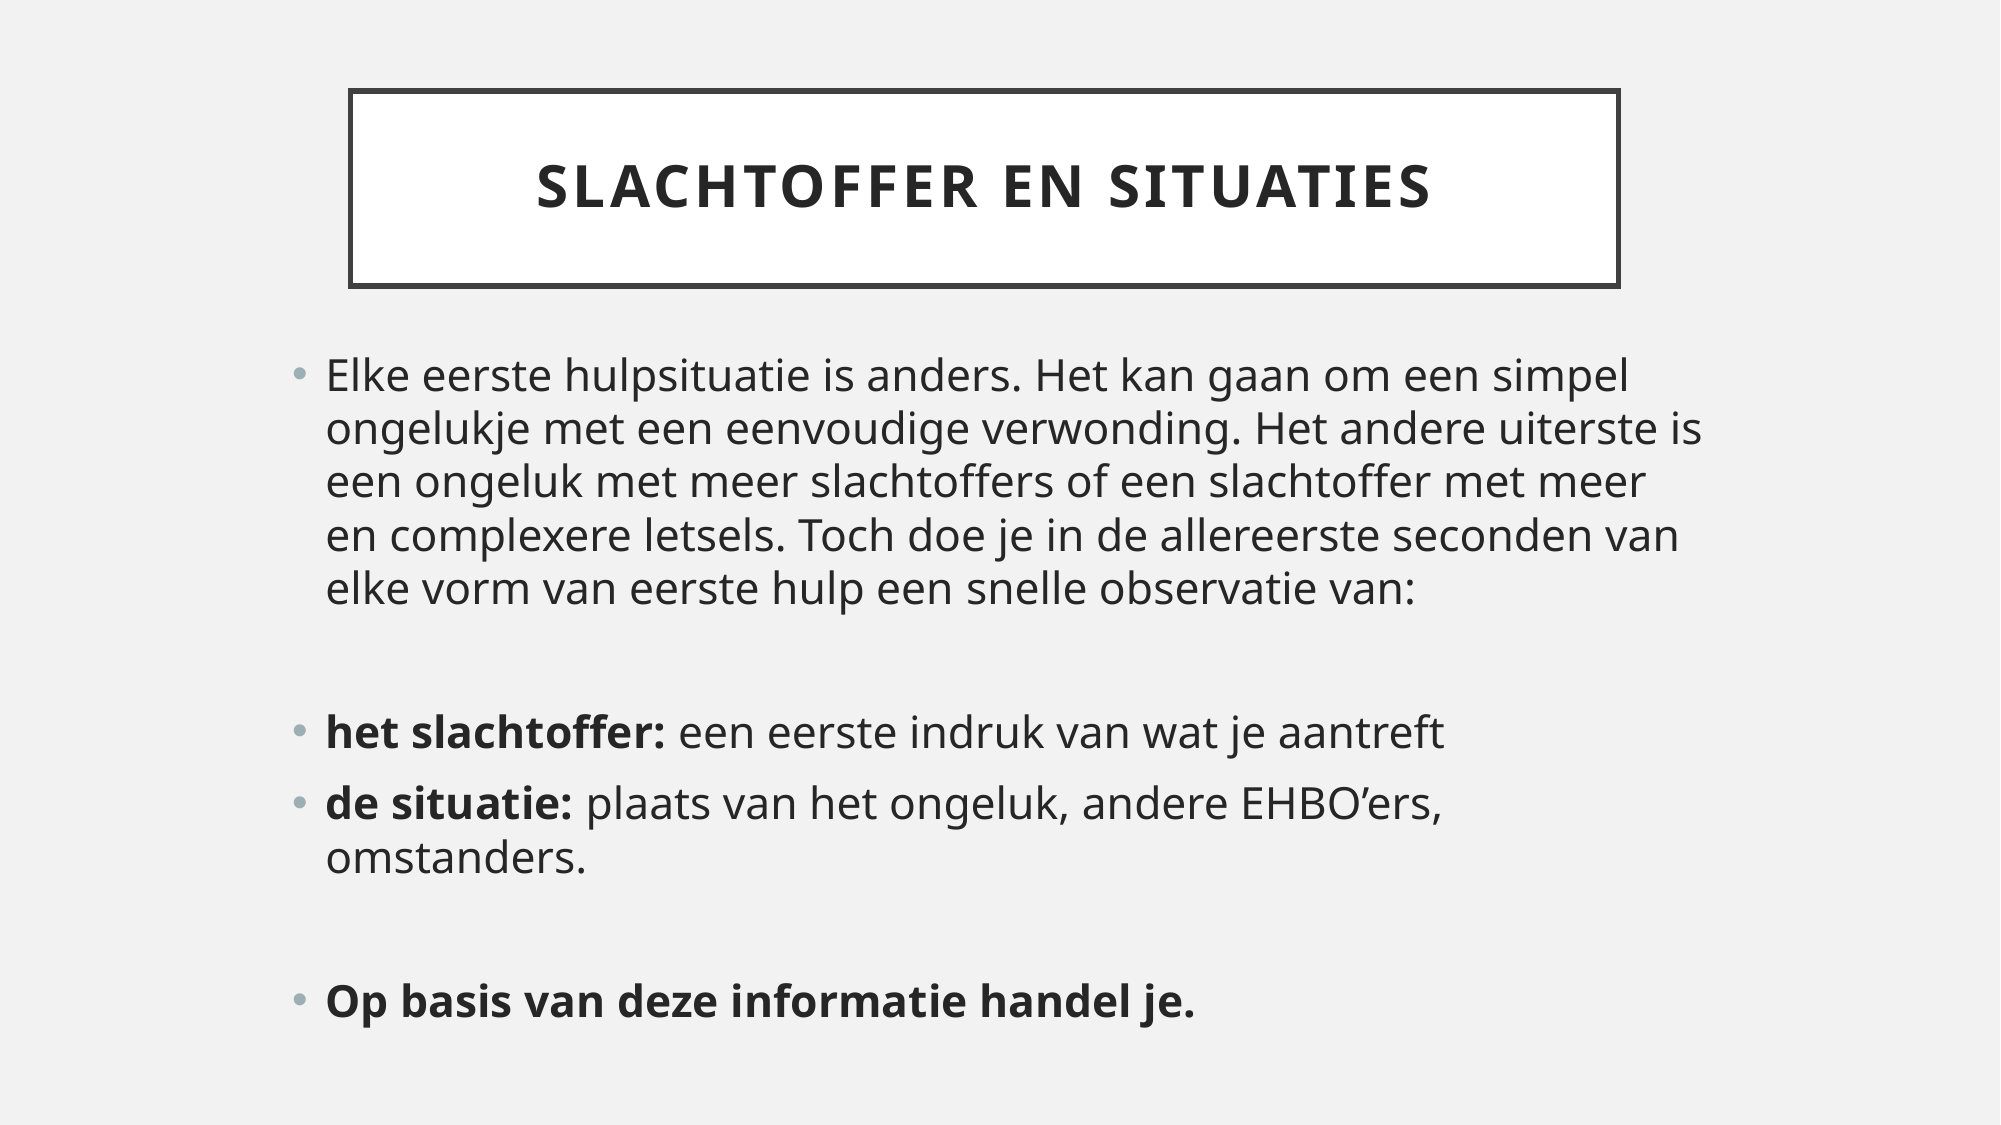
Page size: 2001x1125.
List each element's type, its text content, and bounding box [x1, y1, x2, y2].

list Elke eerste hulpsituatie is anders. Het kan gaan om een simpel ongelukje met een eenvoudige verwonding. Het andere uiterste is een ongeluk met meer slachtoffers of een slachtoffer met meer en complexere letsels. Toch doe je in de allereerste seconden van elke vorm van eerste hulp een snelle observatie van: het slachtoffer: een eerste indruk van wat je aantreft de situatie: plaats van het ongeluk, andere EHBO’ers, omstanders. Op basis van deze informatie handel je. [277, 339, 1723, 1080]
title Slachtoffer en situaties [348, 88, 1621, 289]
